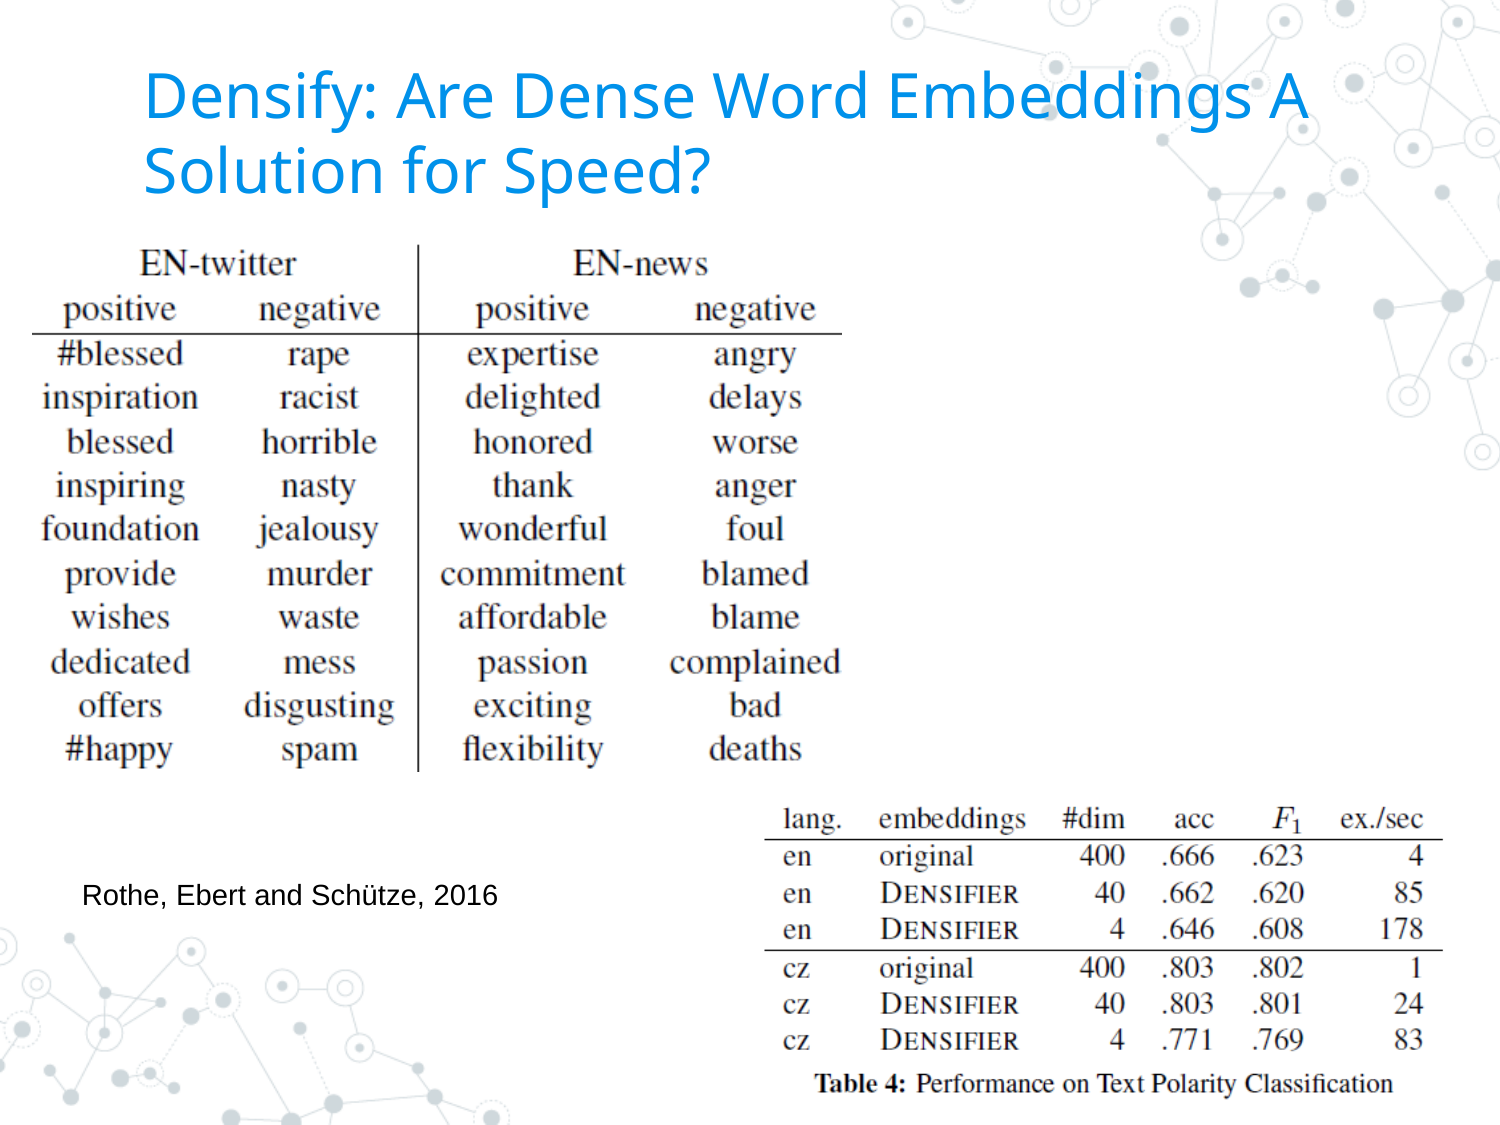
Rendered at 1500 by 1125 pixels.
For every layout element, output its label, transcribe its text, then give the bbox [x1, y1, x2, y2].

picture [0, 0, 1500, 1125]
title Densify: Are Dense Word Embeddings A Solution for Speed? [128, 67, 1372, 222]
text_box Rothe, Ebert and Schütze, 2016 [66, 861, 752, 980]
